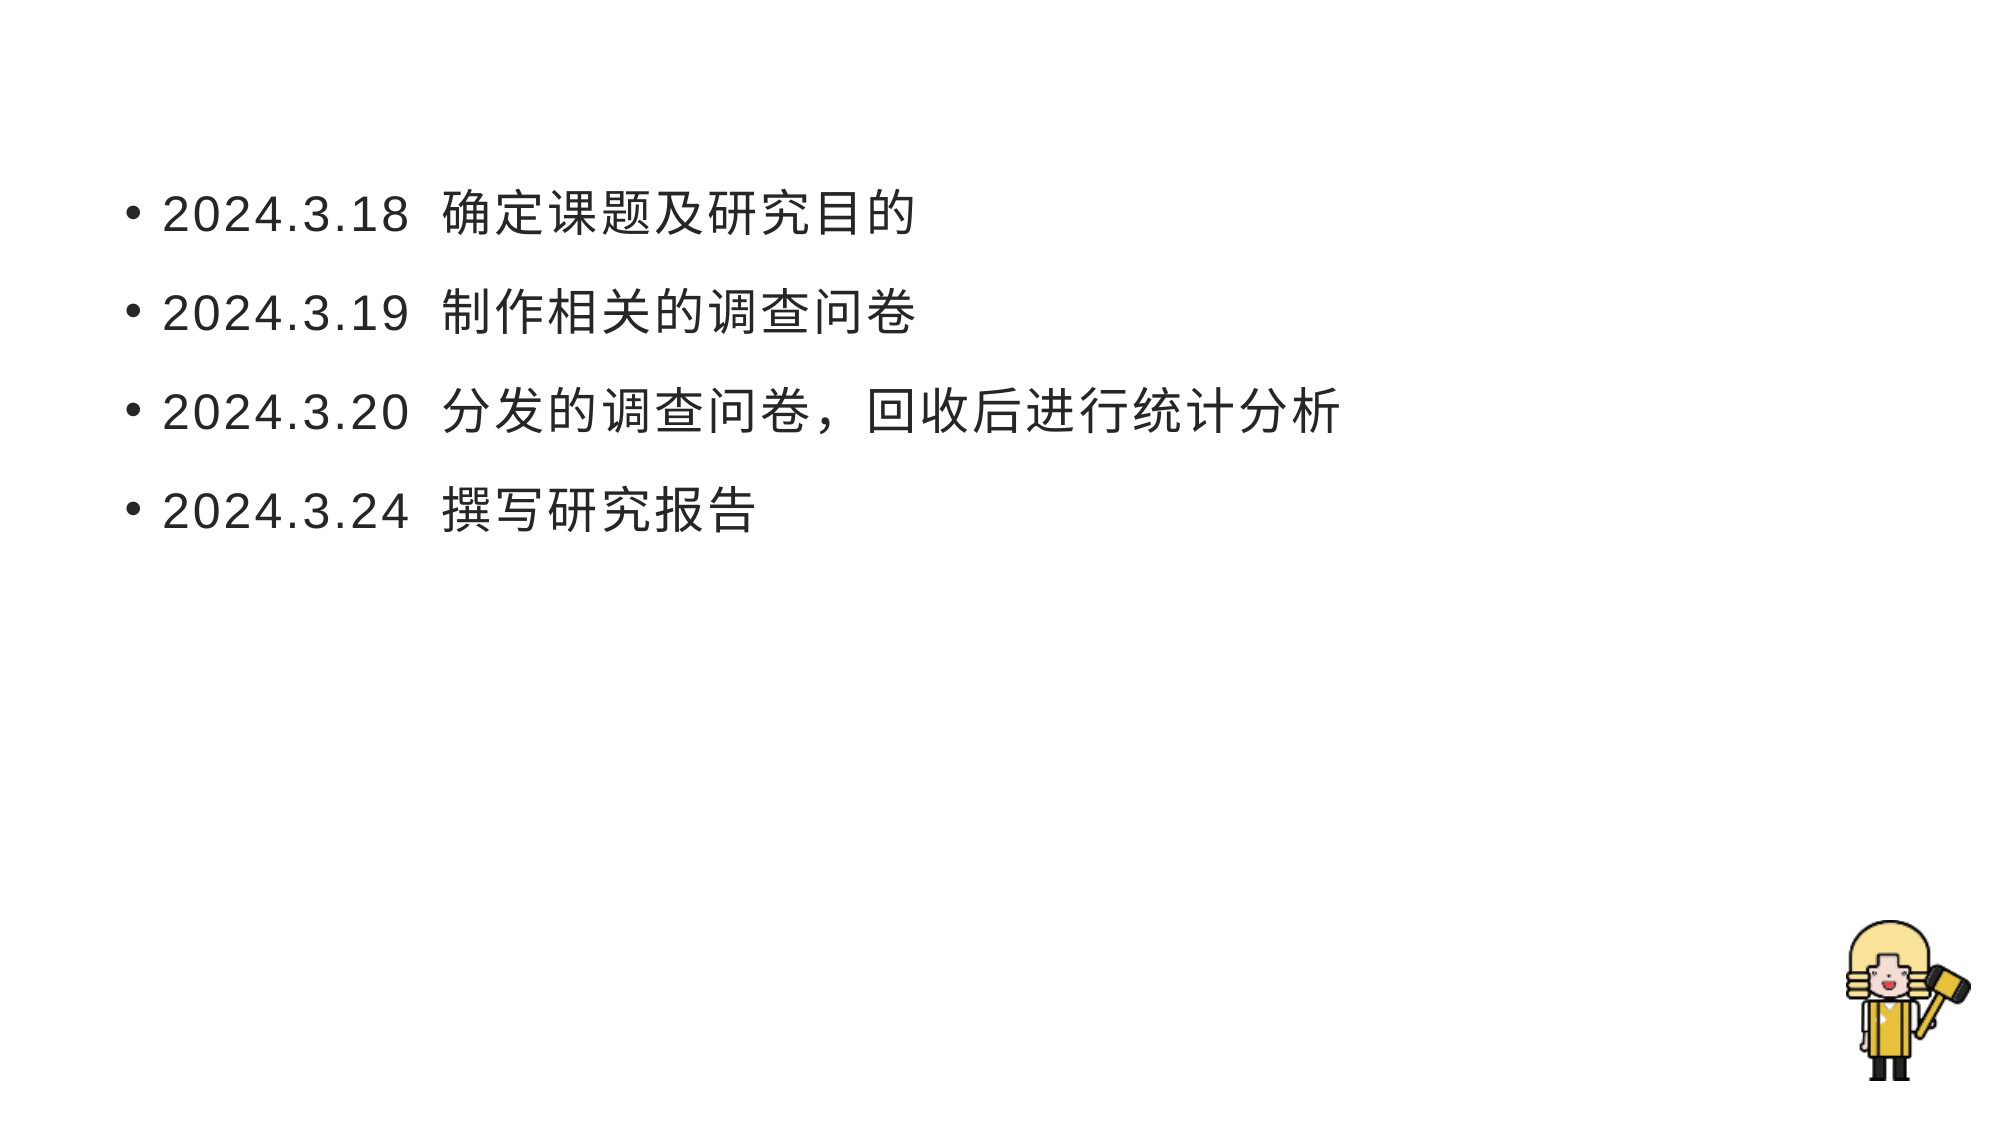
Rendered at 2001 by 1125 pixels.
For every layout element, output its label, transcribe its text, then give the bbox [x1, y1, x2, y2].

list 2024.3.18 确定课题及研究目的 2024.3.19 制作相关的调查问卷 2024.3.20 分发的调查问卷，回收后进行统计分析 2024.3.24 撰写研究报告 [109, 156, 1891, 1041]
picture [1846, 920, 1971, 1081]
